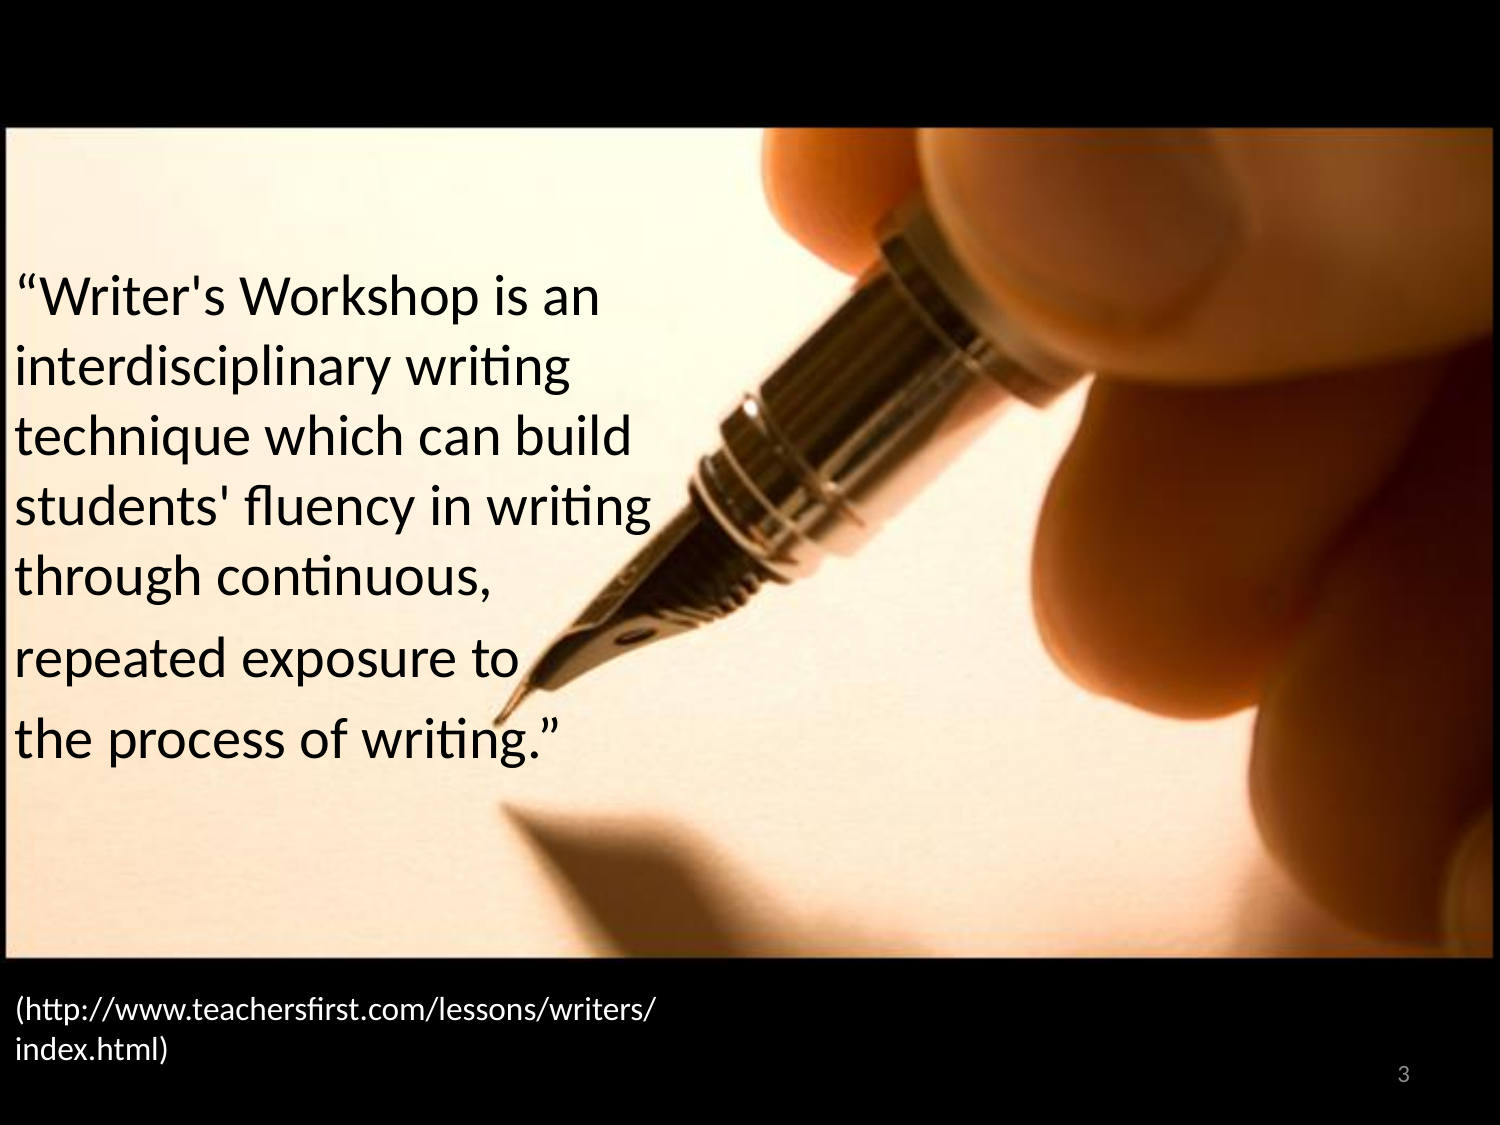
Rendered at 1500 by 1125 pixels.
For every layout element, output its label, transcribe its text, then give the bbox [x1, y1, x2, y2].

text_box “Writer's Workshop is an interdisciplinary writing technique which can build students' fluency in writing through continuous, repeated exposure to the process of writing.” (http://www.teachersfirst.com/lessons/writers/index.html) [0, 971, 750, 1125]
picture [0, 124, 1500, 963]
slide_number 3 [1074, 1042, 1425, 1103]
